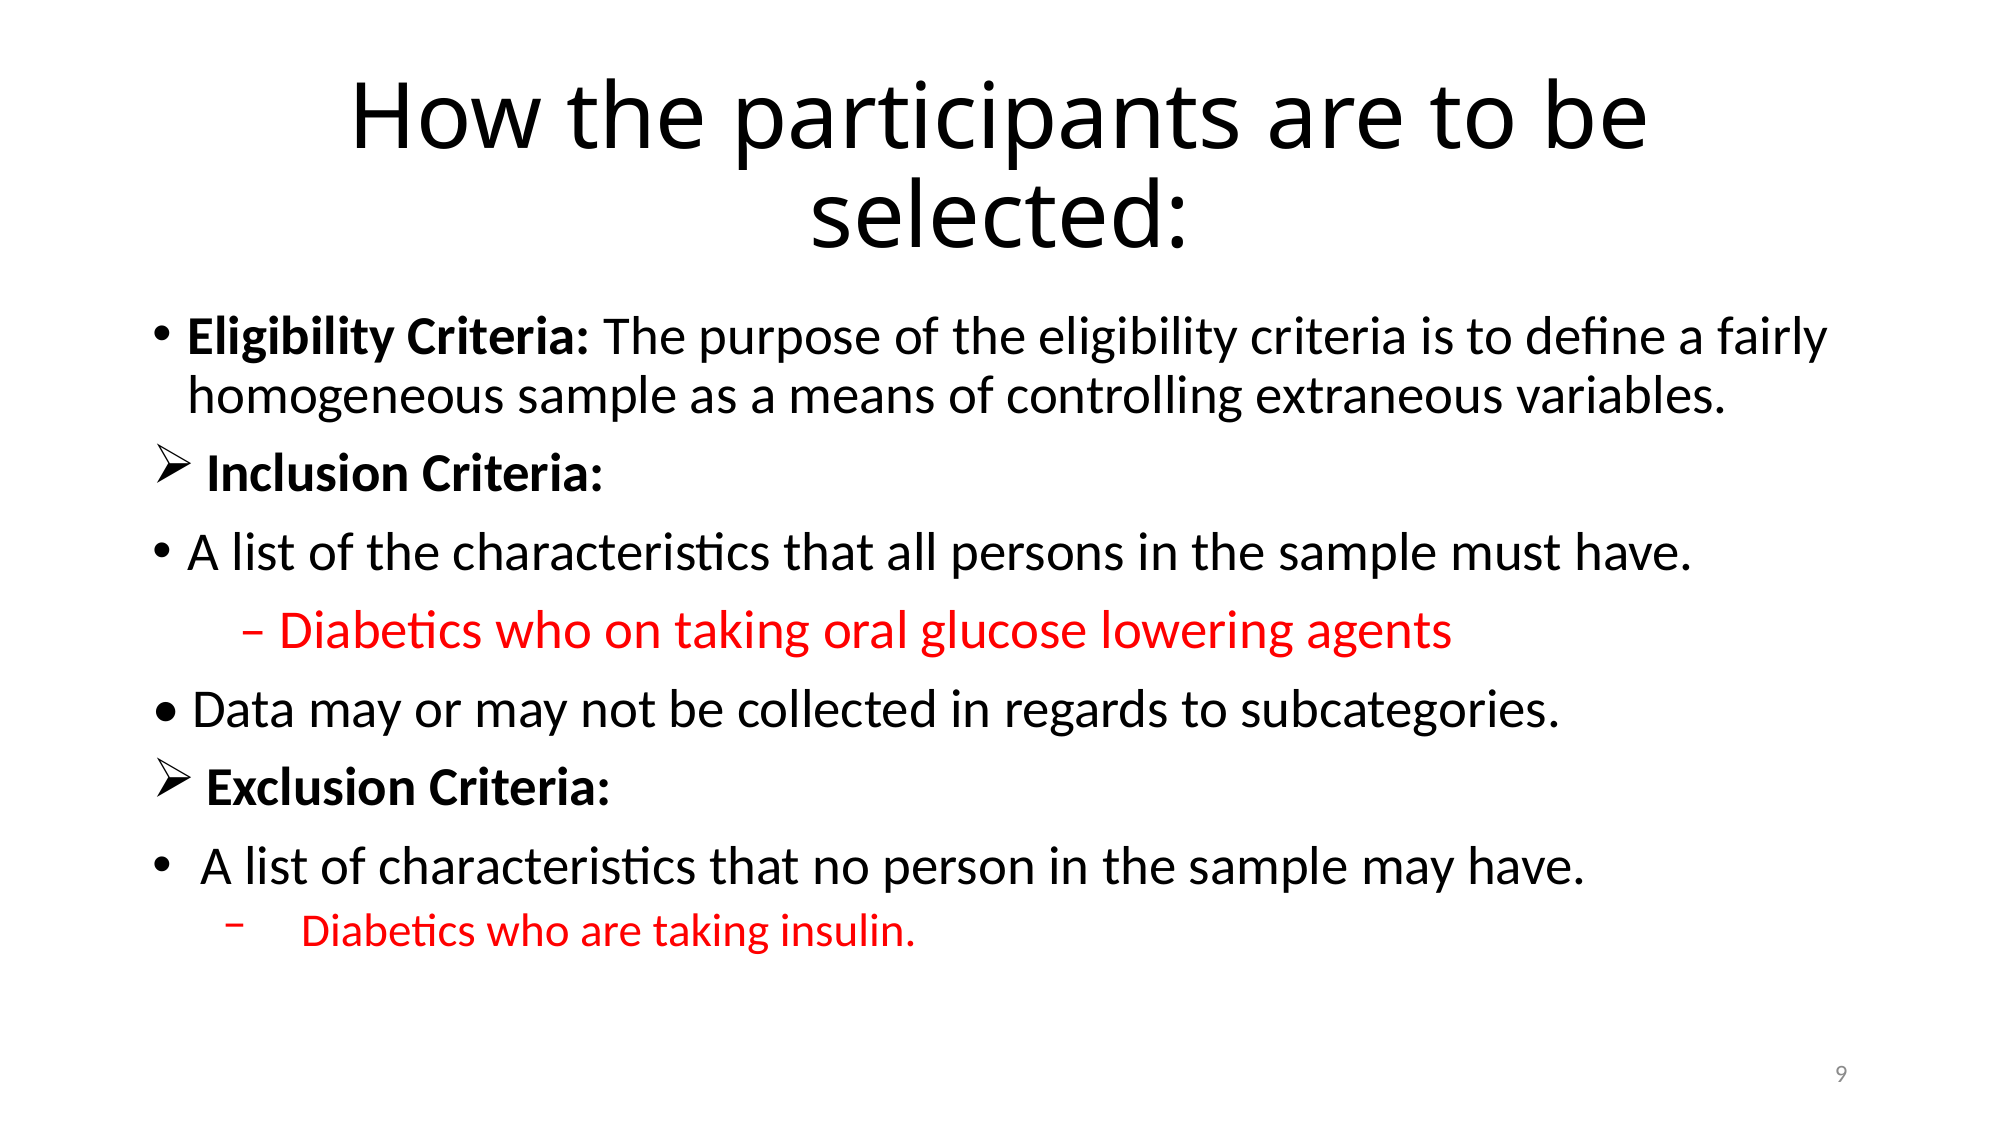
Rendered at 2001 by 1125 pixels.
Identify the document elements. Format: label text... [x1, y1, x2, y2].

slide_number 9 [1412, 1042, 1863, 1103]
list Eligibility Criteria: The purpose of the eligibility criteria is to define a fairly homogeneous sample as a means of controlling extraneous variables. Inclusion Criteria: A list of the characteristics that all persons in the sample must have. – Diabetics who on taking oral glucose lowering agents • Data may or may not be collected in regards to subcategories. Exclusion Criteria: A list of characteristics that no person in the sample may have. Diabetics who are taking insulin. [137, 299, 1863, 1014]
title How the participants are to be selected: [137, 59, 1863, 278]
